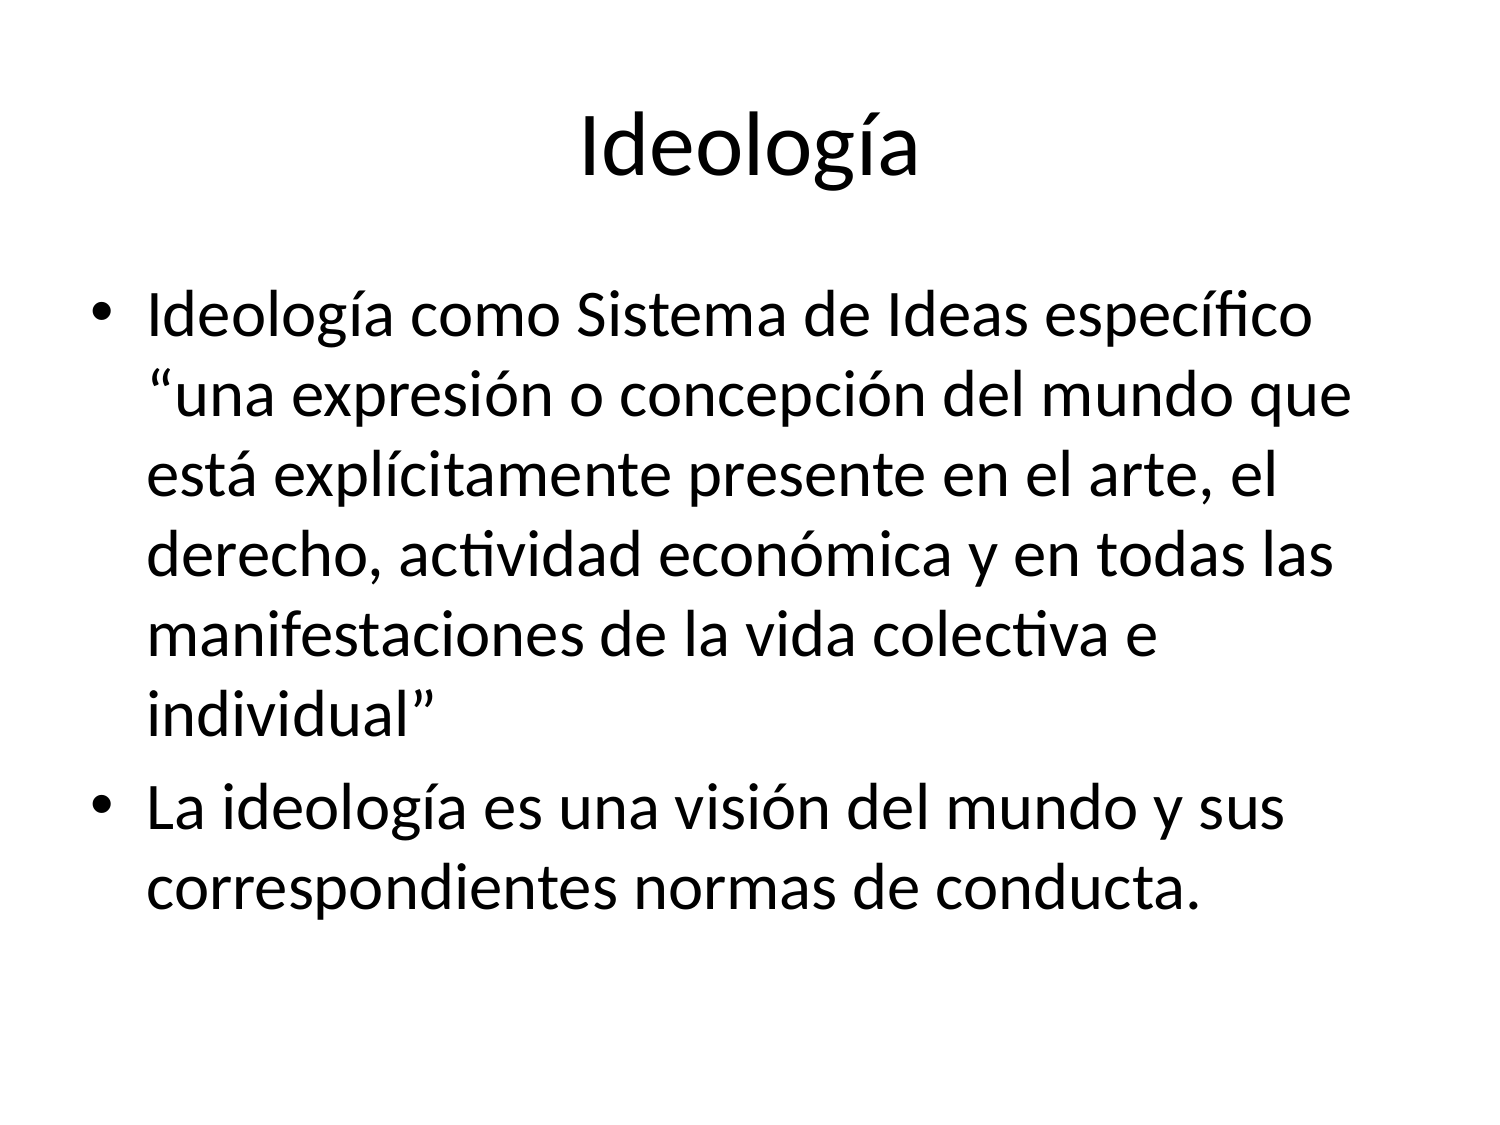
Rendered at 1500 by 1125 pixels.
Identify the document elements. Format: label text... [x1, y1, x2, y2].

title Ideología [75, 45, 1425, 233]
list Ideología como Sistema de Ideas específico “una expresión o concepción del mundo que está explícitamente presente en el arte, el derecho, actividad económica y en todas las manifestaciones de la vida colectiva e individual” La ideología es una visión del mundo y sus correspondientes normas de conducta. [75, 262, 1425, 1005]
